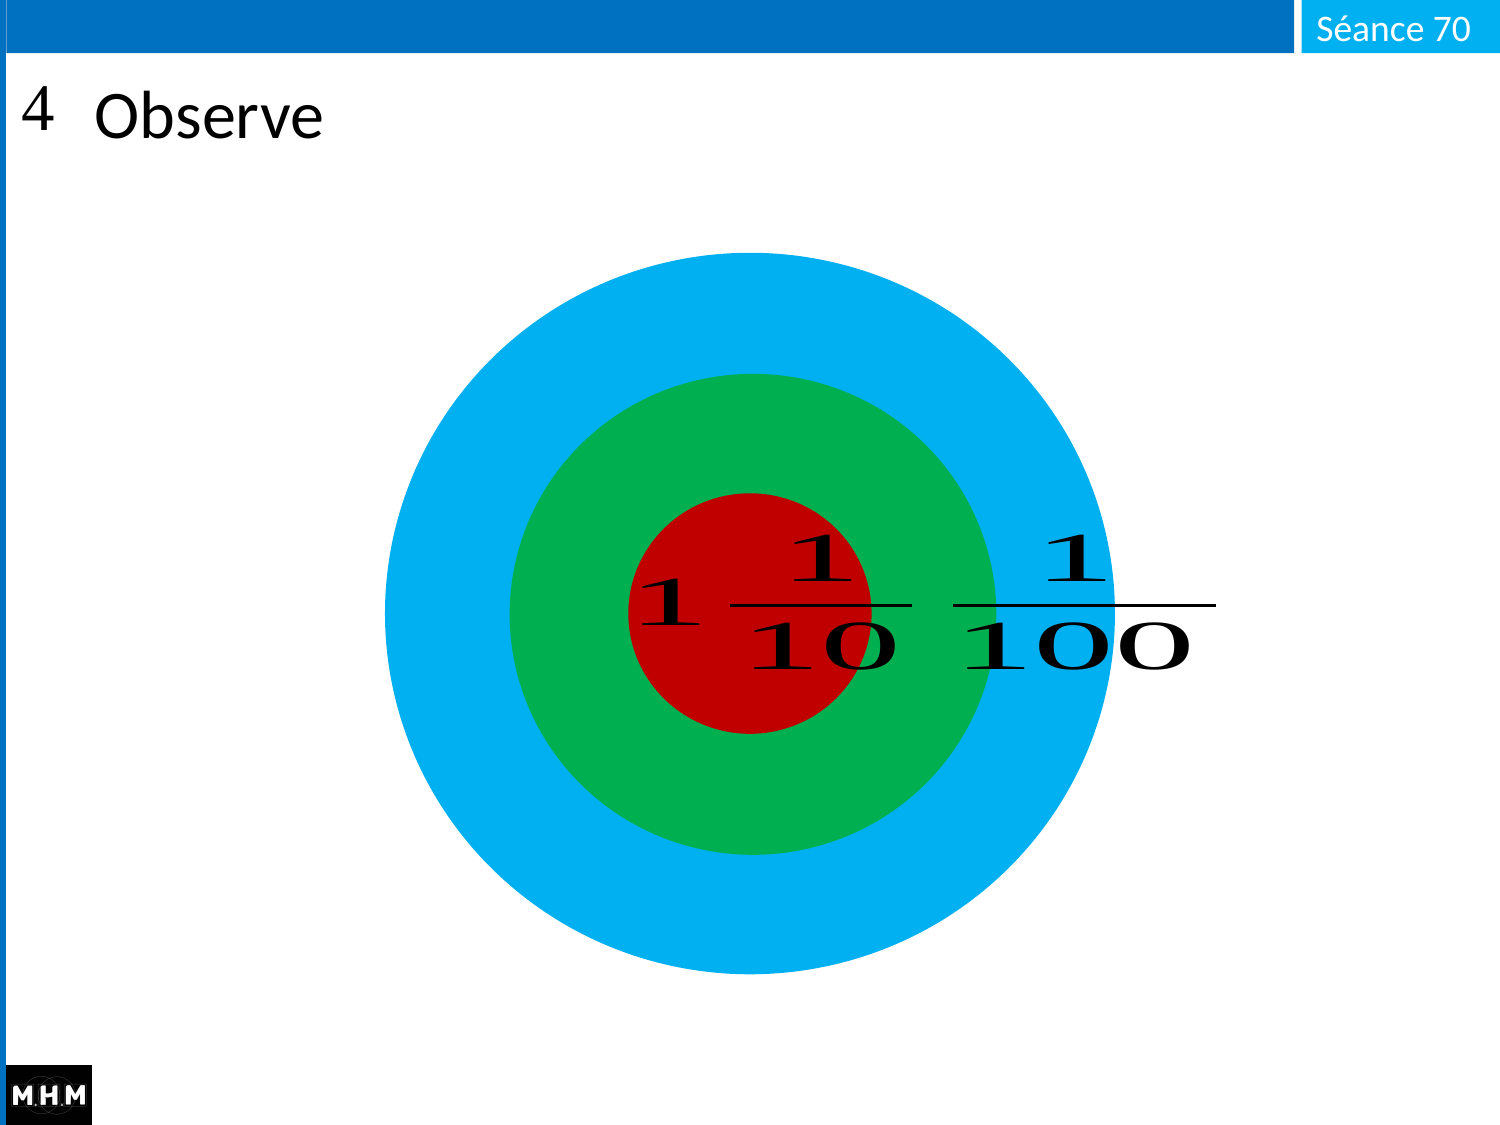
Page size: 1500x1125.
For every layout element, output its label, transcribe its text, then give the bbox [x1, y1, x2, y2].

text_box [384, 252, 1219, 975]
picture [6, 1065, 92, 1125]
title Observe [79, 71, 1374, 161]
